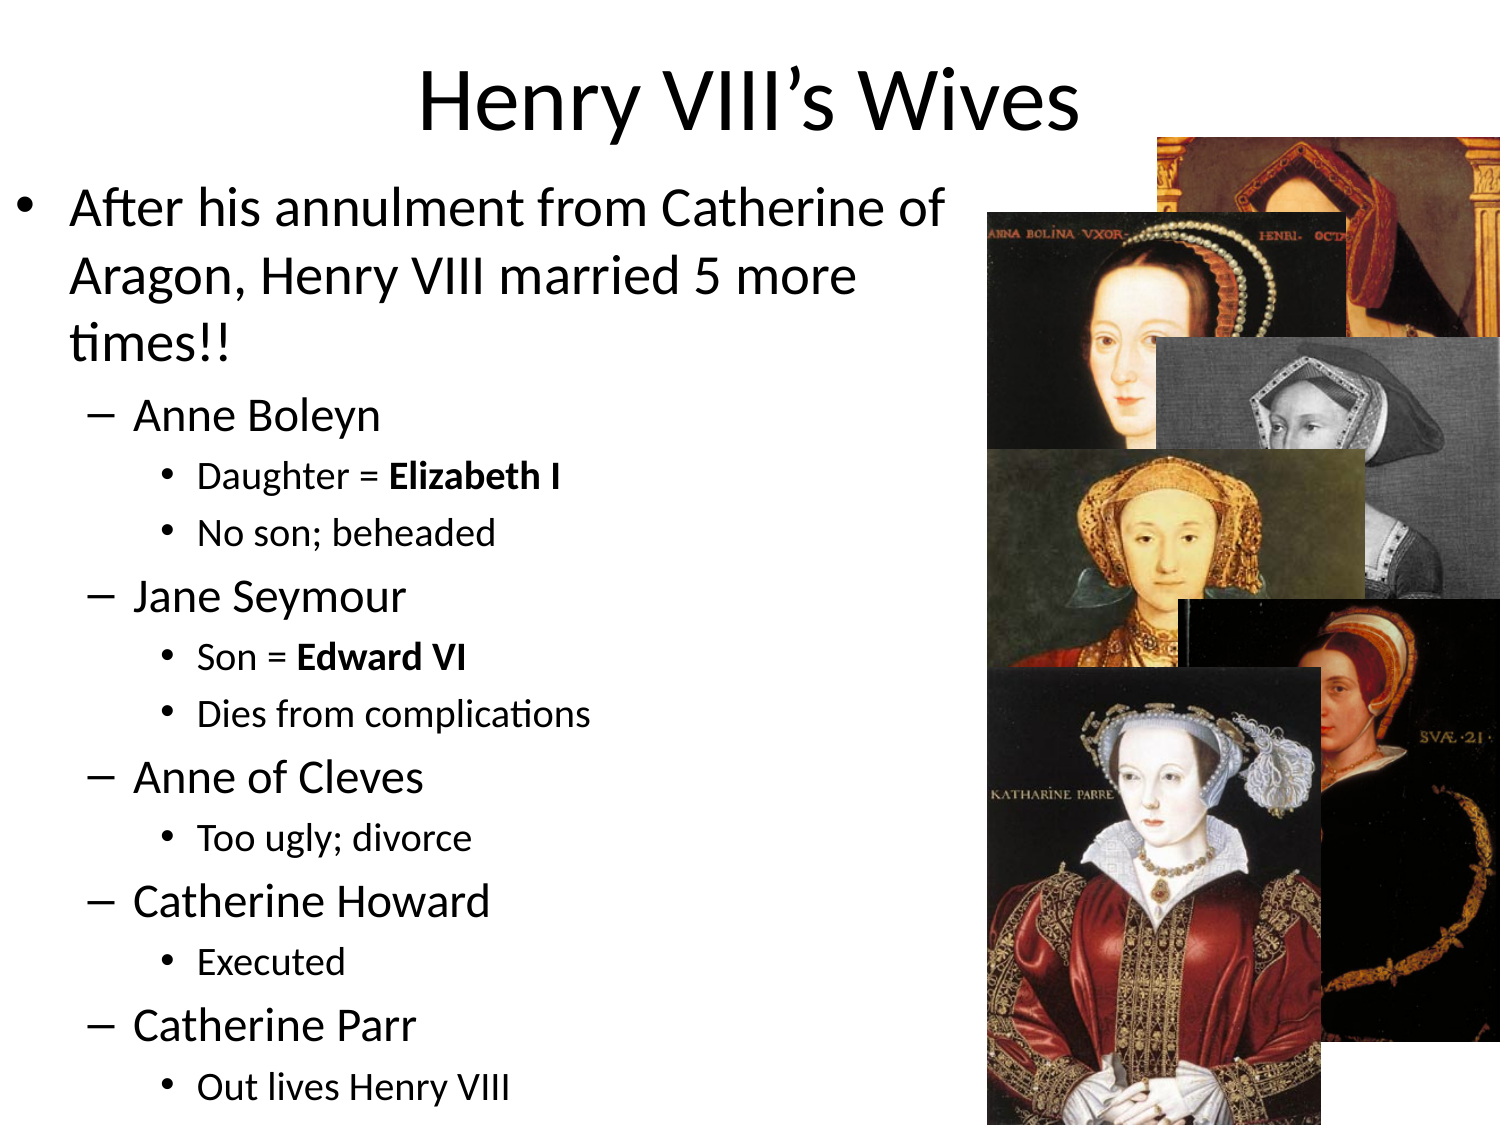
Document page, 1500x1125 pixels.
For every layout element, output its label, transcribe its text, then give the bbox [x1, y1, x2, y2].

list After his annulment from Catherine of Aragon, Henry VIII married 5 more times!! Anne Boleyn Daughter = Elizabeth I No son; beheaded Jane Seymour Son = Edward VI Dies from complications Anne of Cleves Too ugly; divorce Catherine Howard Executed Catherine Parr Out lives Henry VIII [0, 162, 975, 1125]
title Henry VIII’s Wives [75, 0, 1425, 188]
picture [987, 212, 1500, 1125]
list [1157, 137, 1500, 336]
